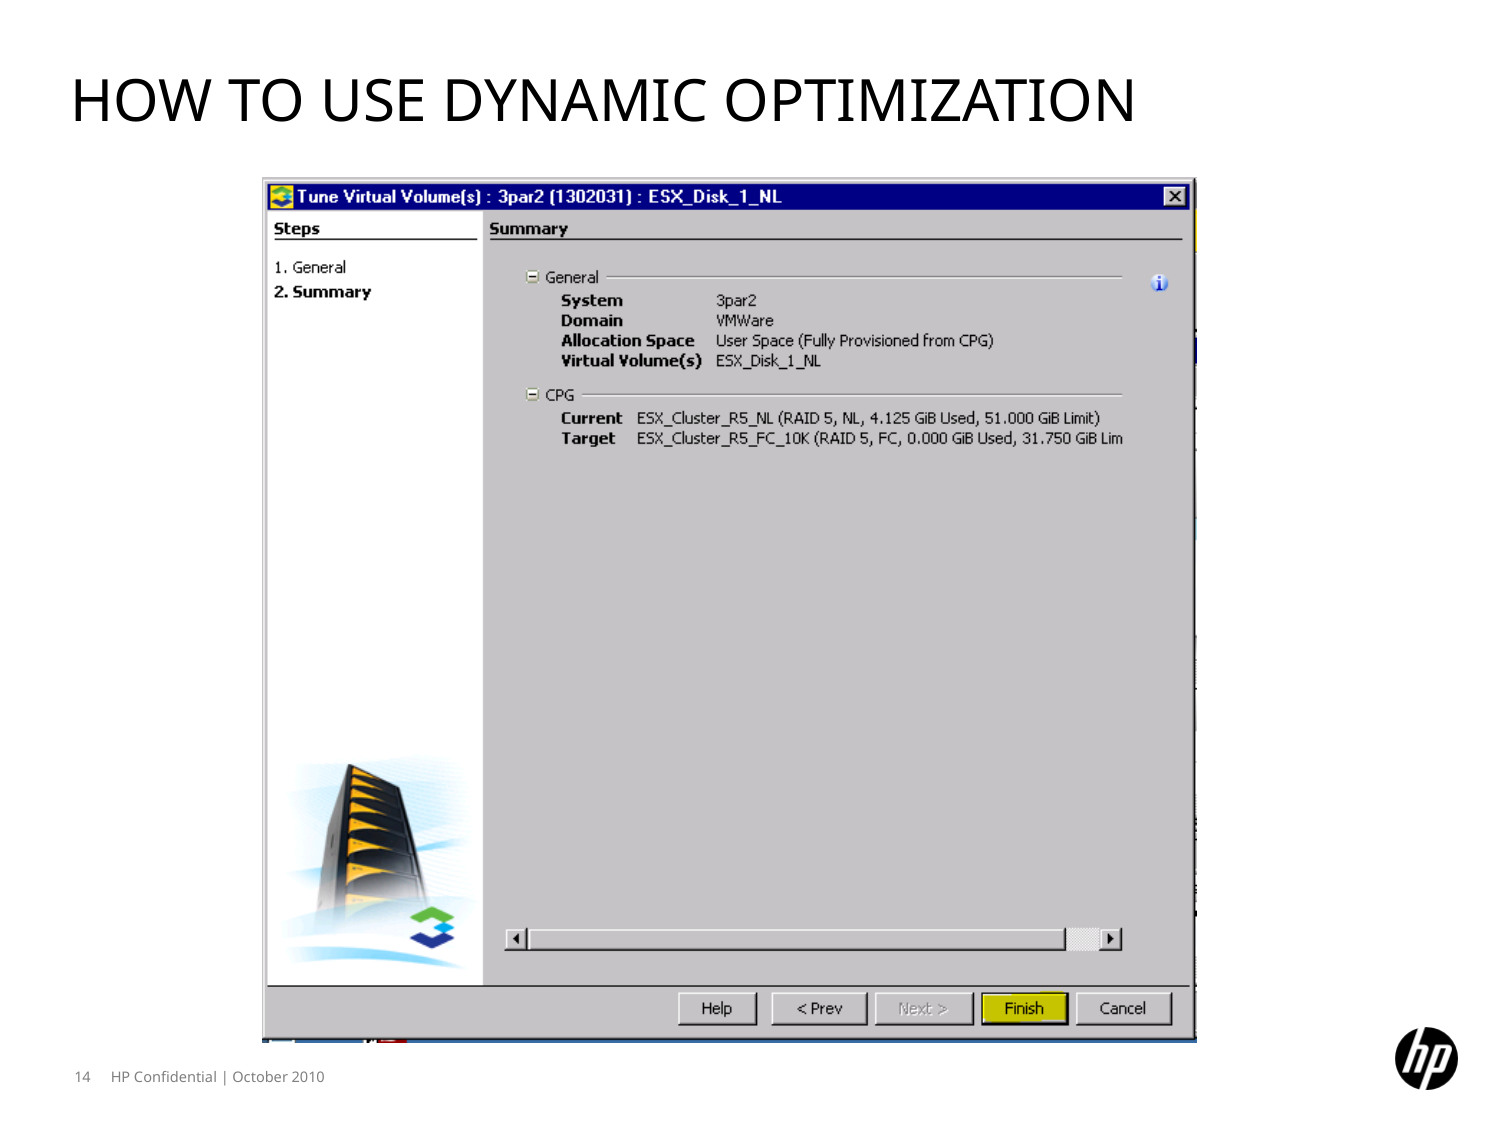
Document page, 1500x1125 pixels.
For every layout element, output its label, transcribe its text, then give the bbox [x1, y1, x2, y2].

picture [1393, 1025, 1460, 1092]
picture [262, 177, 1197, 1043]
title How to Use Dynamic Optimization [55, 55, 1451, 128]
